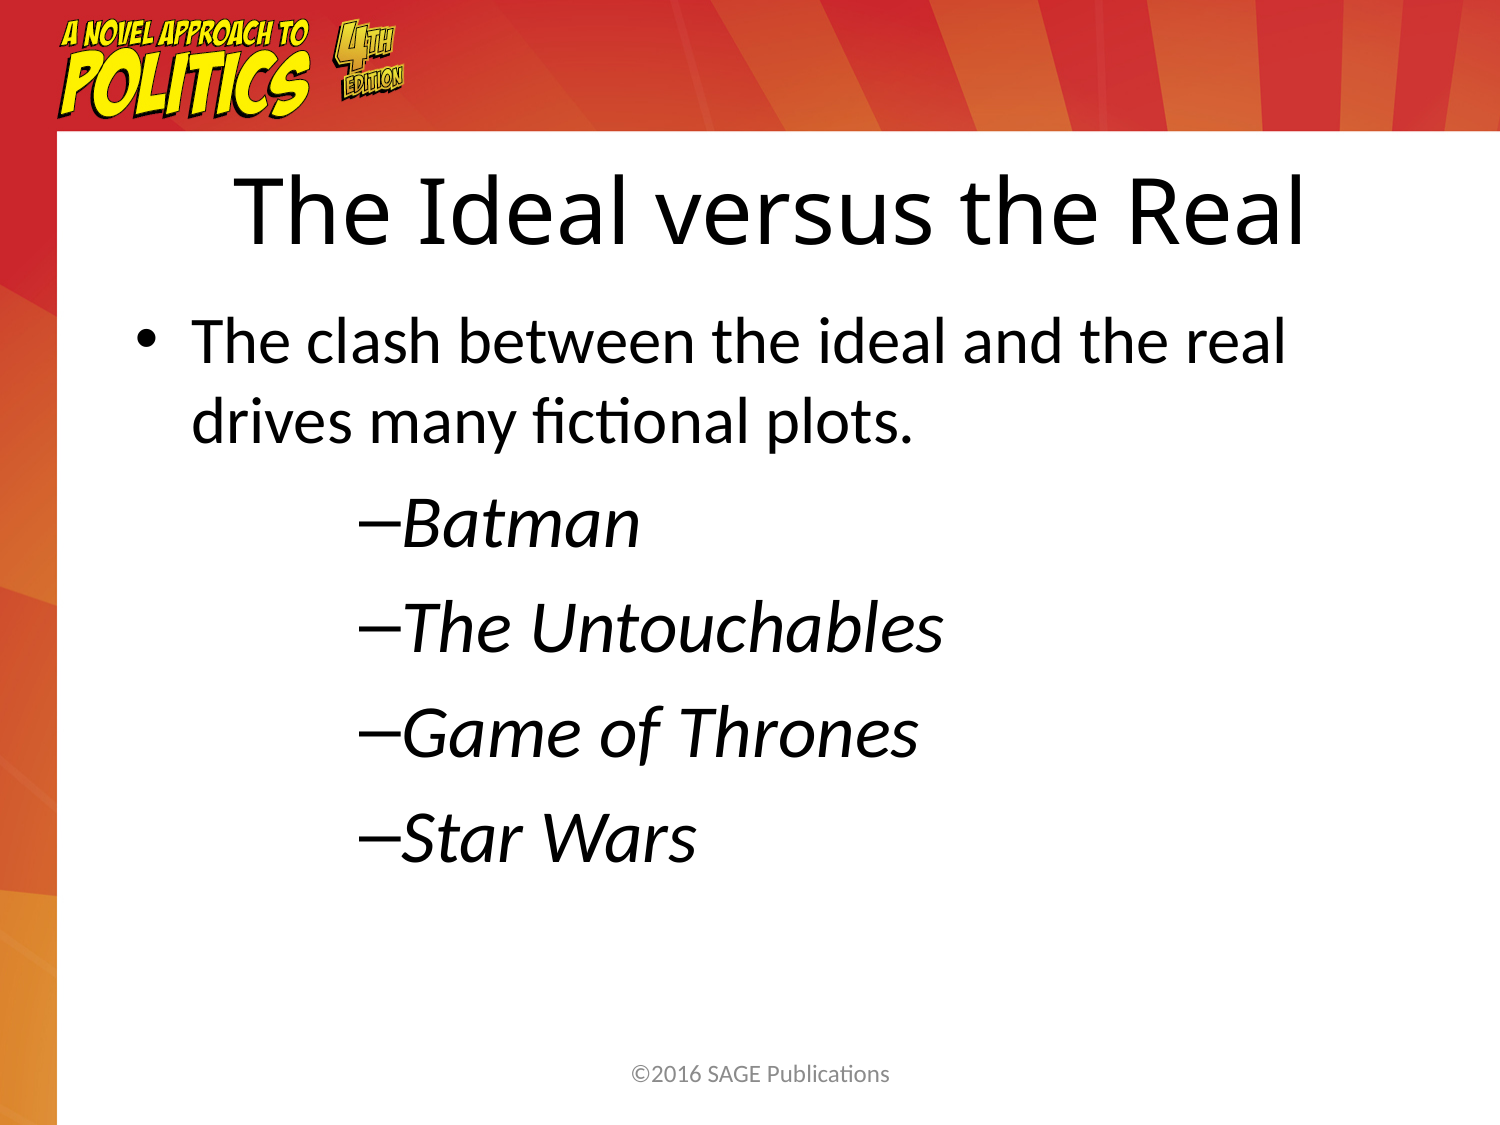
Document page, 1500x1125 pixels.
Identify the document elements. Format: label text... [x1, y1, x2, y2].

text_box The clash between the ideal and the real drives many fictional plots. Batman The Untouchables Game of Thrones Star Wars [120, 289, 1471, 1065]
picture [0, 0, 1500, 1125]
title The Ideal versus the Real [104, 120, 1439, 296]
